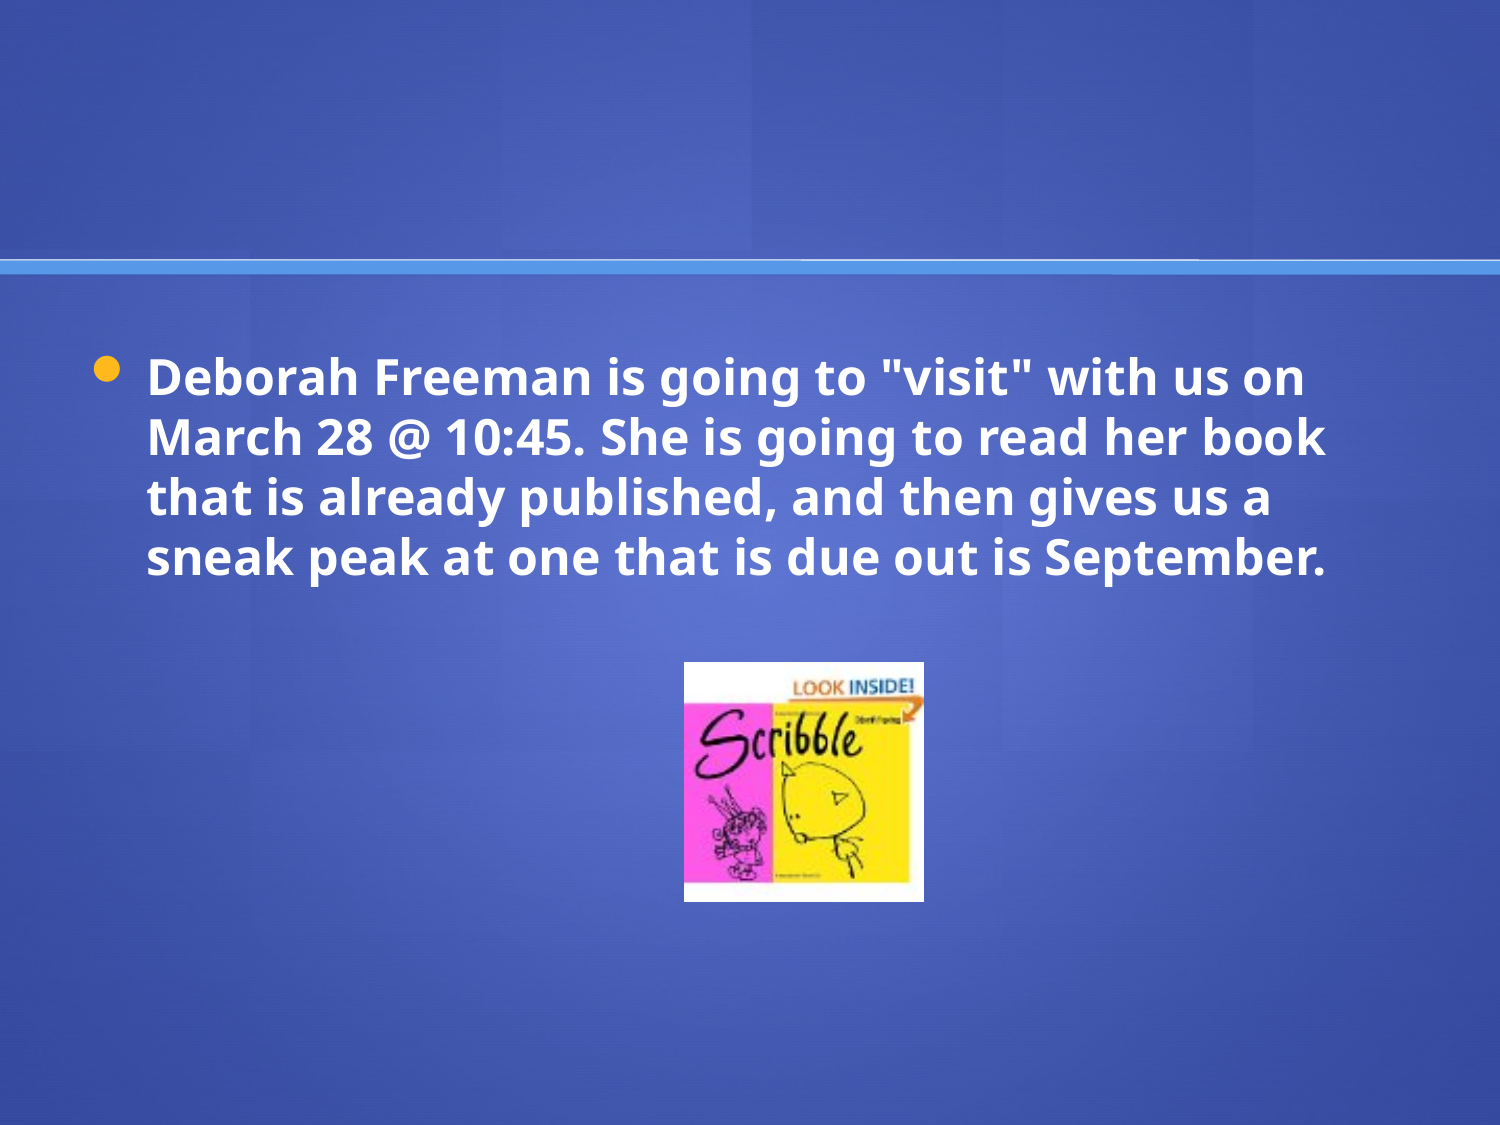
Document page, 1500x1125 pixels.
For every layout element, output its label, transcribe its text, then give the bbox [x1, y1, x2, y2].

list Deborah Freeman is going to "visit" with us on March 28 @ 10:45. She is going to read her book that is already published, and then gives us a sneak peak at one that is due out is September. [75, 337, 1425, 988]
picture [683, 661, 925, 904]
